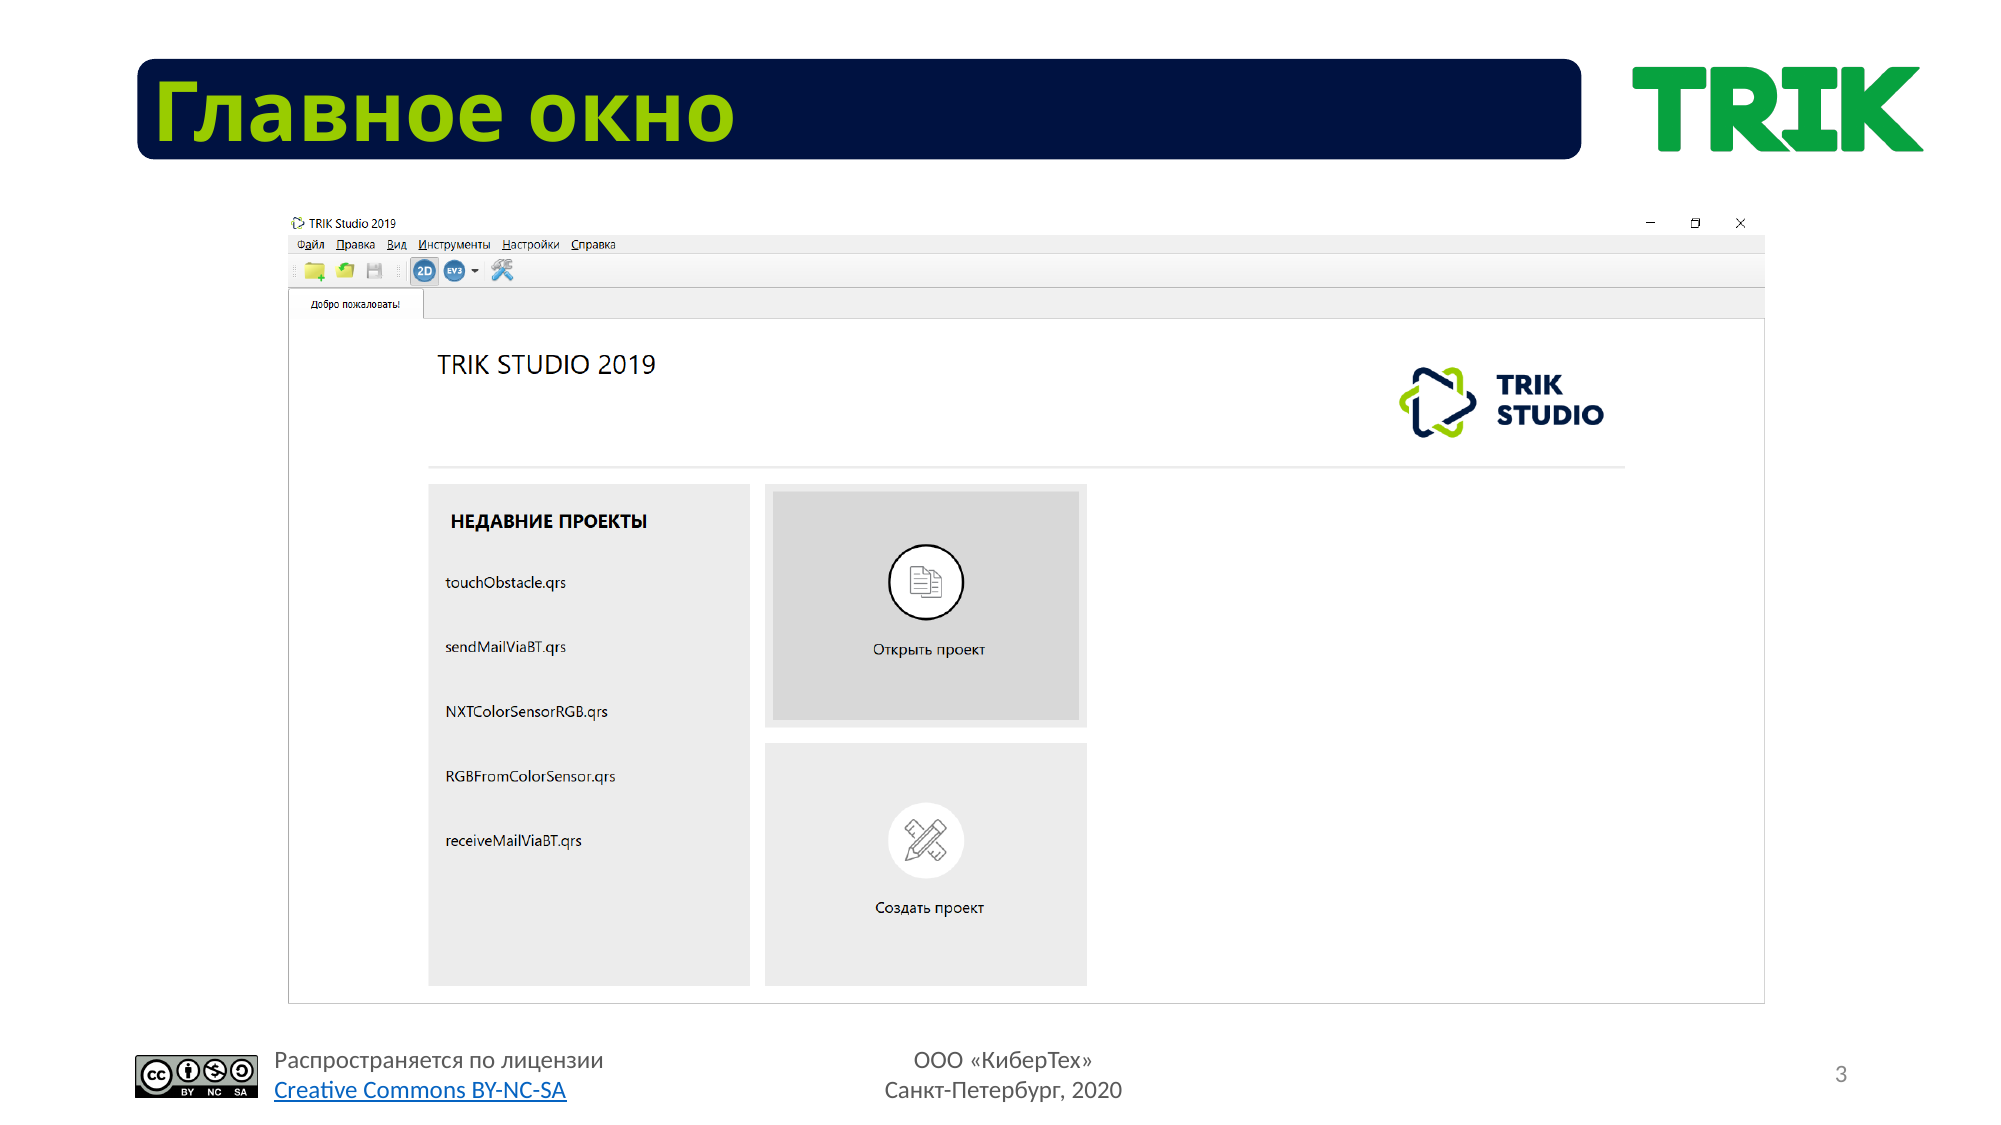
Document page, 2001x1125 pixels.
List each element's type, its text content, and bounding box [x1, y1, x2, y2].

slide_number 3 [1412, 1042, 1863, 1103]
picture [135, 1055, 258, 1098]
picture [1631, 64, 1924, 154]
title Главное окно [137, 61, 1582, 163]
picture [288, 211, 1765, 1005]
